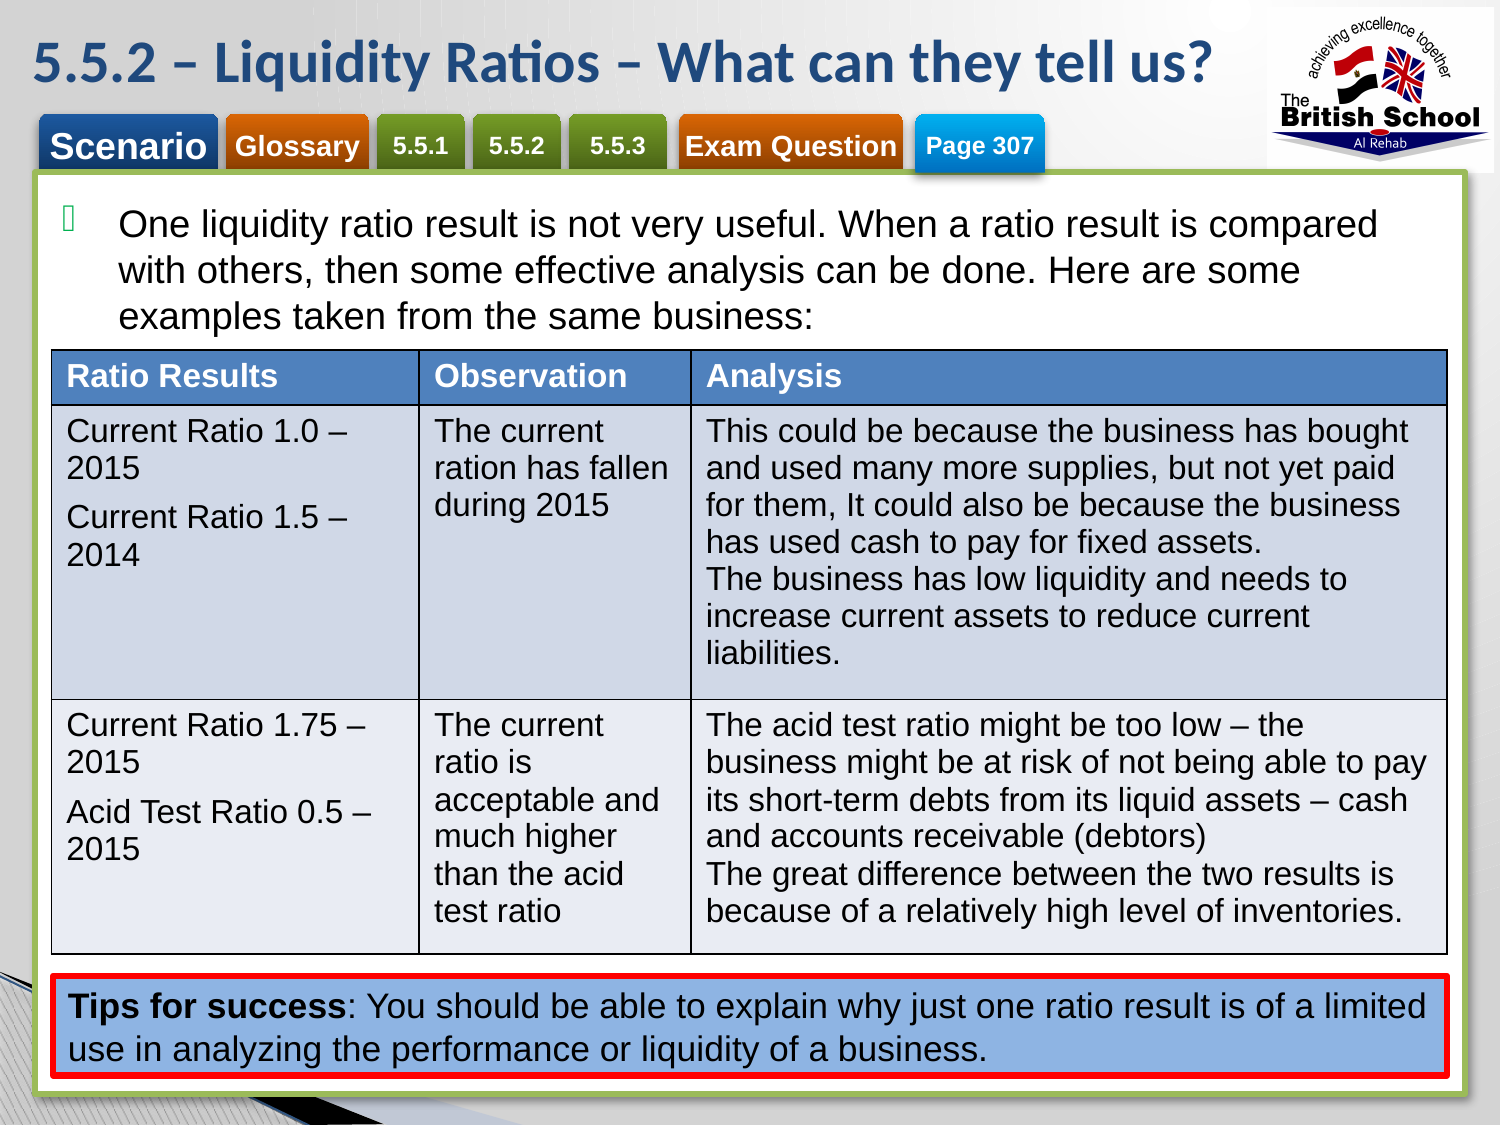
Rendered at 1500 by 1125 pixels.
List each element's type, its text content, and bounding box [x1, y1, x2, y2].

text_box Tips for success: You should be able to explain why just one ratio result is of a limited use in analyzing the performance or liquidity of a business. [53, 975, 1447, 1076]
table_cell The current ration has fallen during 2015 [420, 406, 690, 699]
table_cell Current Ratio 1.75 – 2015 Acid Test Ratio 0.5 – 2015 [52, 700, 418, 953]
table_cell The acid test ratio might be too low – the business might be at risk of not being able to pay its short-term debts from its liquid assets – cash and accounts receivable (debtors) The great difference between the two results is because of a relatively high level of inventories. [692, 700, 1446, 953]
text_box One liquidity ratio result is not very useful. When a ratio result is compared with others, then some effective analysis can be done. Here are some examples taken from the same business: [47, 192, 1447, 345]
table_cell Current Ratio 1.0 – 2015 Current Ratio 1.5 – 2014 [52, 406, 418, 699]
title 5.5.2 – Liquidity Ratios – What can they tell us? [17, 7, 1270, 110]
table_header Analysis [692, 351, 1446, 404]
table_header Ratio Results [52, 351, 418, 404]
picture [1267, 7, 1495, 173]
picture [281, 1114, 303, 1125]
table_cell The current ratio is acceptable and much higher than the acid test ratio [420, 700, 690, 953]
table_header Observation [420, 351, 690, 404]
table_cell This could be because the business has bought and used many more supplies, but not yet paid for them, It could also be because the business has used cash to pay for fixed assets. The business has low liquidity and needs to increase current assets to reduce current liabilities. [692, 406, 1446, 699]
text_box Page 307 [915, 114, 1046, 173]
